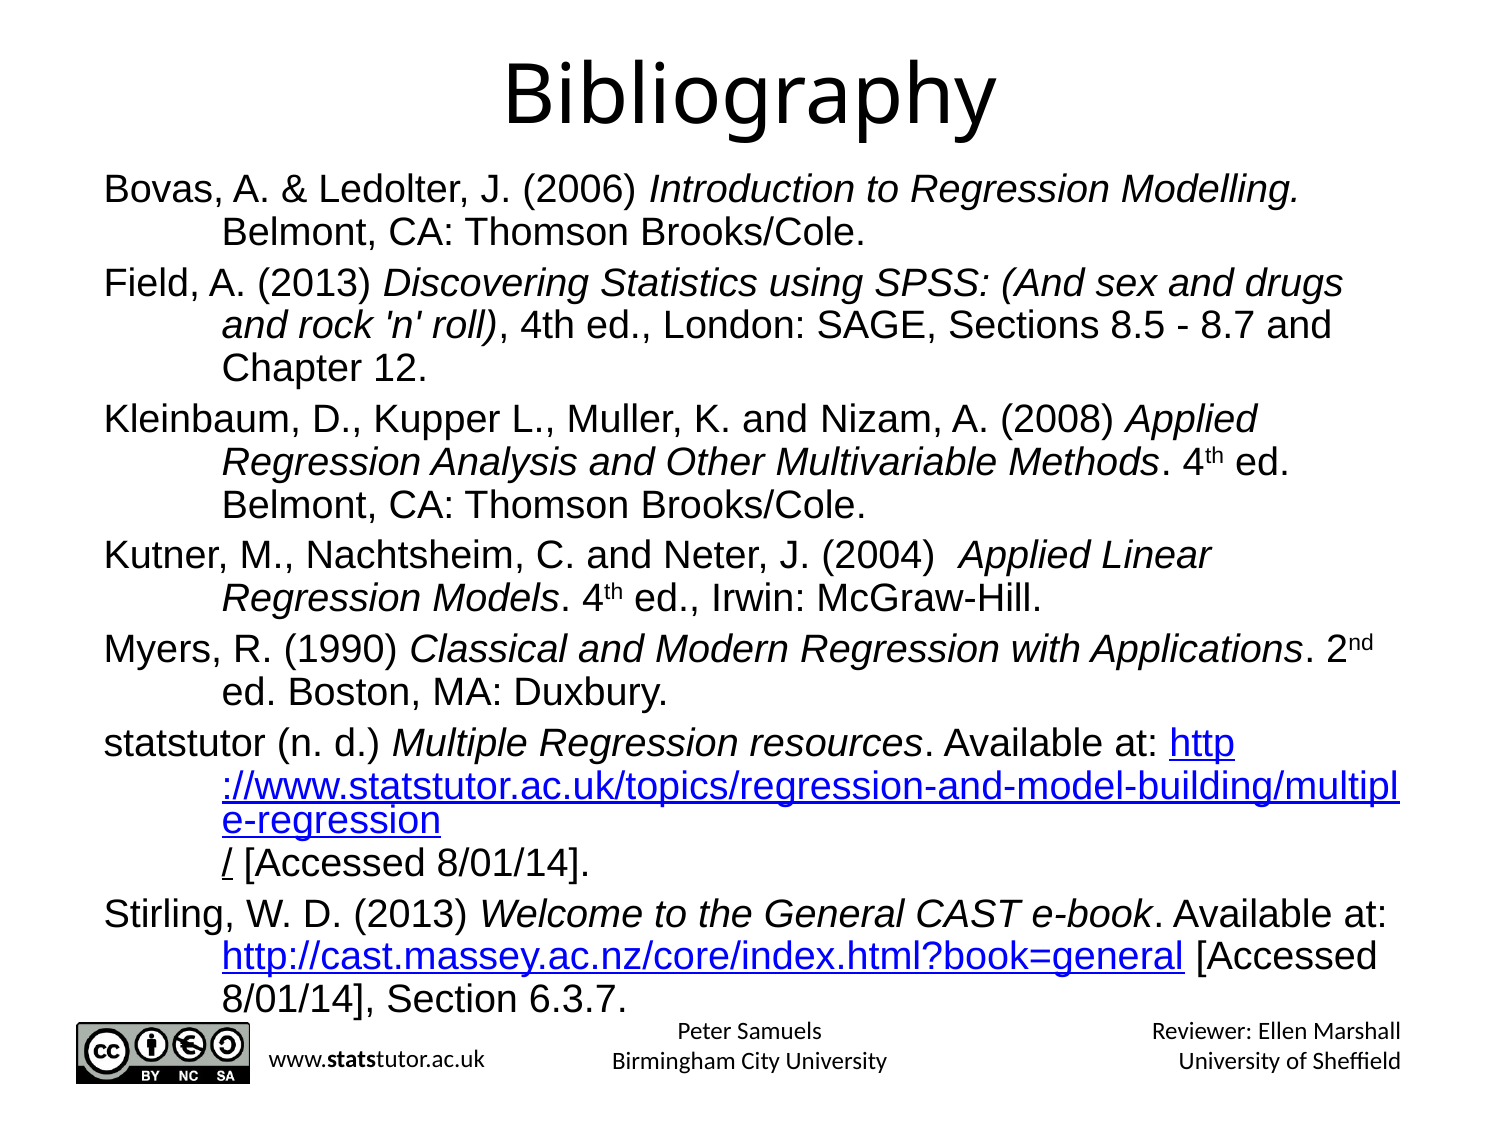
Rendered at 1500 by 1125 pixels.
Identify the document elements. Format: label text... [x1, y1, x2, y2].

title Bibliography [75, 42, 1425, 138]
text_box Peter Samuels Birmingham City University [549, 1007, 951, 1083]
list Bovas, A. & Ledolter, J. (2006) Introduction to Regression Modelling. Belmont, CA: Thomson Brooks/Cole. Field, A. (2013) Discovering Statistics using SPSS: (And sex and drugs and rock 'n' roll), 4th ed., London: SAGE, Sections 8.5 - 8.7 and Chapter 12. Kleinbaum, D., Kupper L., Muller, K. and Nizam, A. (2008) Applied Regression Analysis and Other Multivariable Methods. 4th ed. Belmont, CA: Thomson Brooks/Cole. Kutner, M., Nachtsheim, C. and Neter, J. (2004) Applied Linear Regression Models. 4th ed., Irwin: McGraw-Hill. Myers, R. (1990) Classical and Modern Regression with Applications. 2nd ed. Boston, MA: Duxbury. statstutor (n. d.) Multiple Regression resources. Available at: http://www.statstutor.ac.uk/topics/regression-and-model-building/multiple-regression/ [Accessed 8/01/14]. Stirling, W. D. (2013) Welcome to the General CAST e-book. Available at: http://cast.massey.ac.nz/core/index.html?book=general [Accessed 8/01/14], Section 6.3.7. [88, 160, 1424, 1000]
text_box www.statstutor.ac.uk [254, 1035, 573, 1080]
text_box Reviewer: Ellen Marshall University of Sheffield [1038, 1007, 1417, 1083]
picture [76, 1022, 251, 1084]
